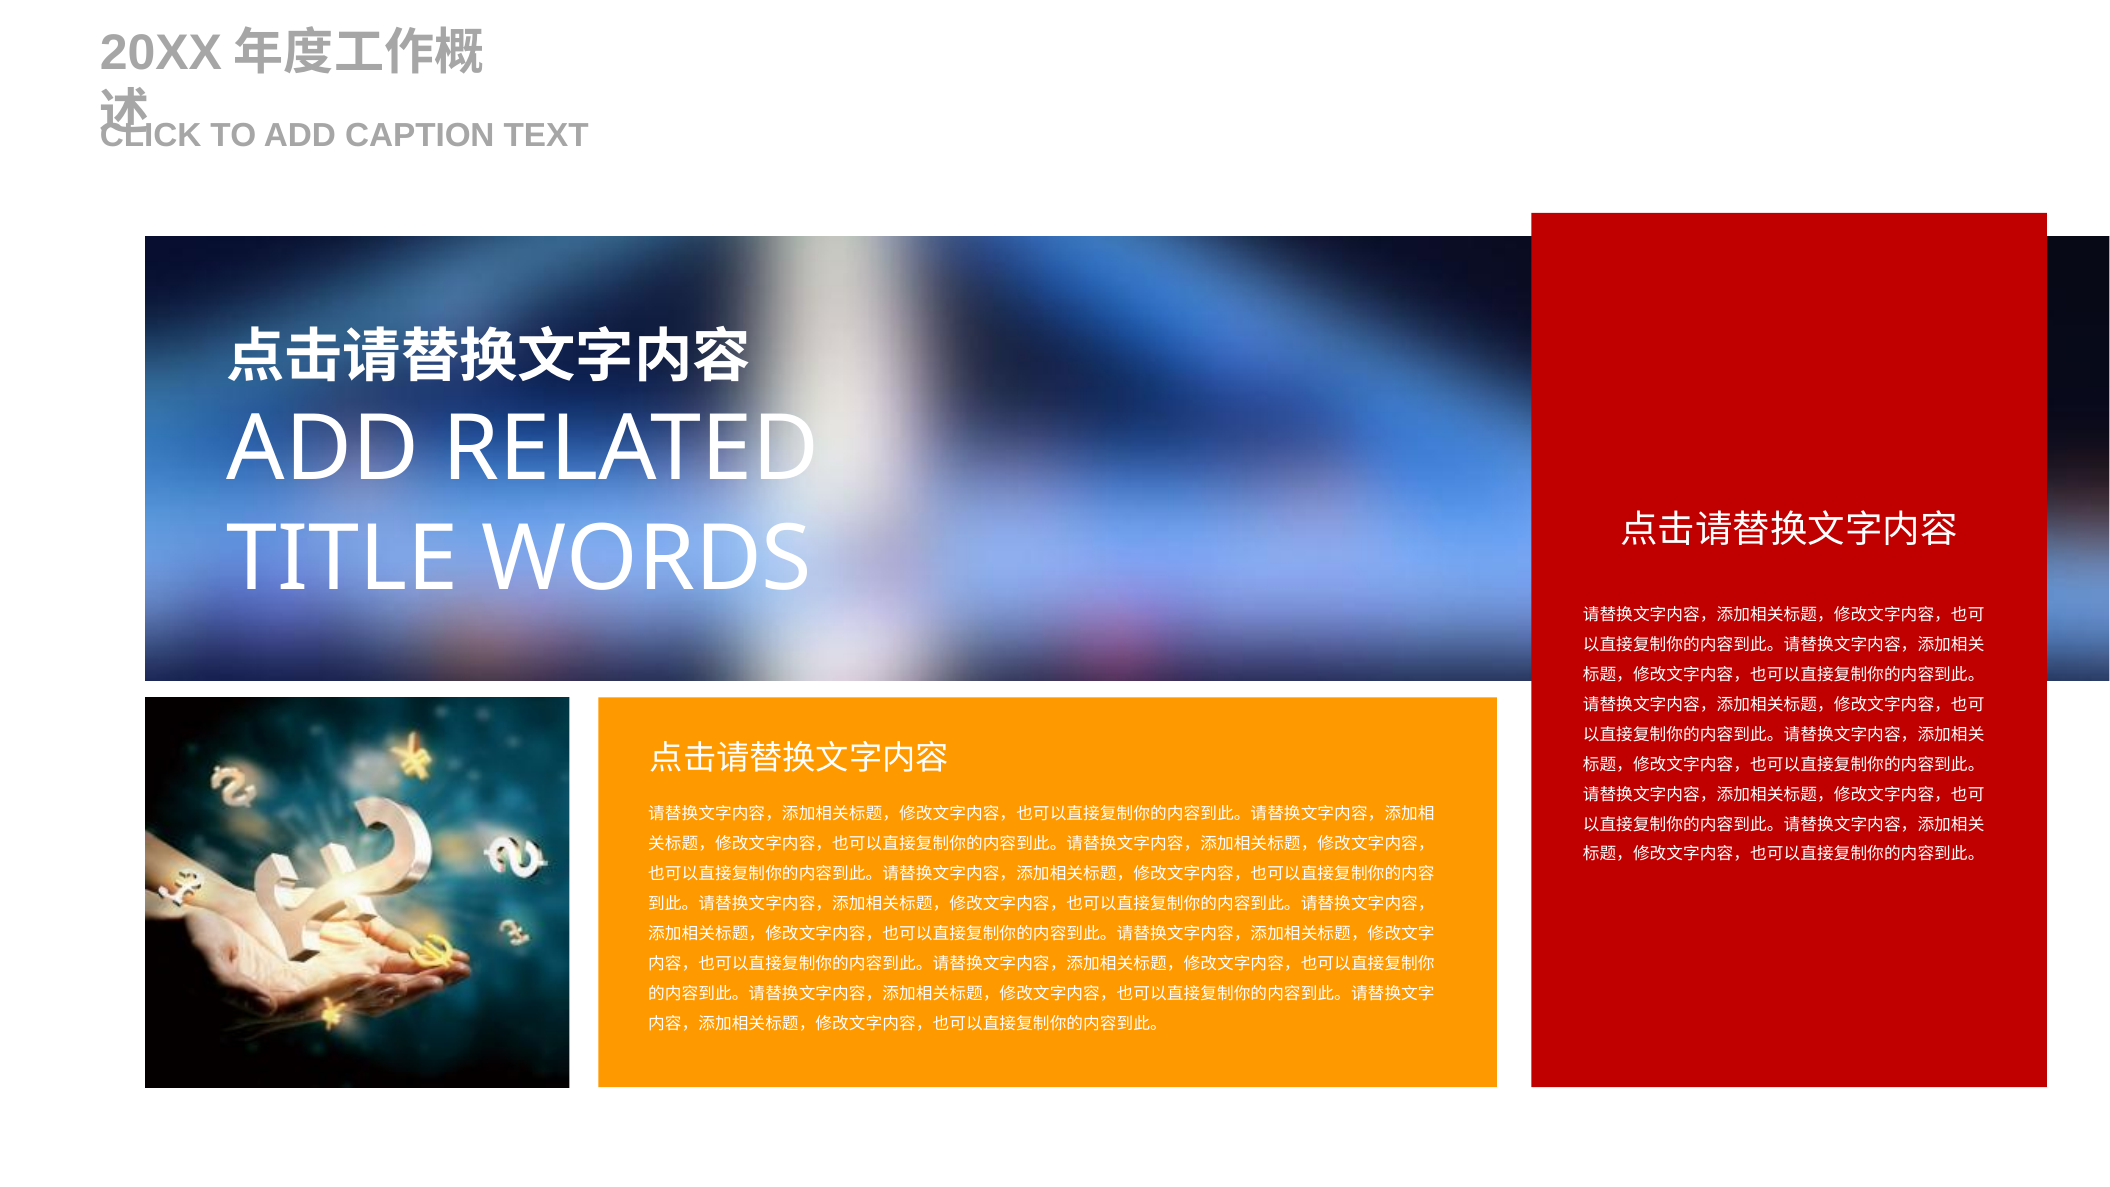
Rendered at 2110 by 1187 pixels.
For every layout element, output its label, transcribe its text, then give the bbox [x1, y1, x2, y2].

text_box [1530, 212, 2048, 1088]
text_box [598, 697, 1497, 1088]
text_box CLICK TO ADD CAPTION TEXT [99, 113, 629, 154]
text_box [2048, 236, 2110, 682]
text_box [144, 236, 1530, 682]
text_box 点击请替换文字内容 ADD RELATED TITLE WORDS [226, 317, 912, 608]
text_box 20XX年度工作概述 [99, 19, 534, 113]
text_box 点击请替换文字内容 [1594, 504, 1984, 550]
text_box [144, 696, 570, 1088]
text_box 请替换文字内容，添加相关标题，修改文字内容，也可以直接复制你的内容到此。请替换文字内容，添加相关标题，修改文字内容，也可以直接复制你的内容到此。请替换文字内容，添加相关标题，修改文字内容，也可以直接复制你的内容到此。请替换文字内容，添加相关标题，修改文字内容，也可以直接复制你的内容到此。请替换文字内容，添加相关标题，修改文字内容，也可以直接复制你的内容到此。请替换文字内容，添加相关标题，修改文字内容，也可以直接复制你的内容到此。 [1582, 593, 1996, 864]
